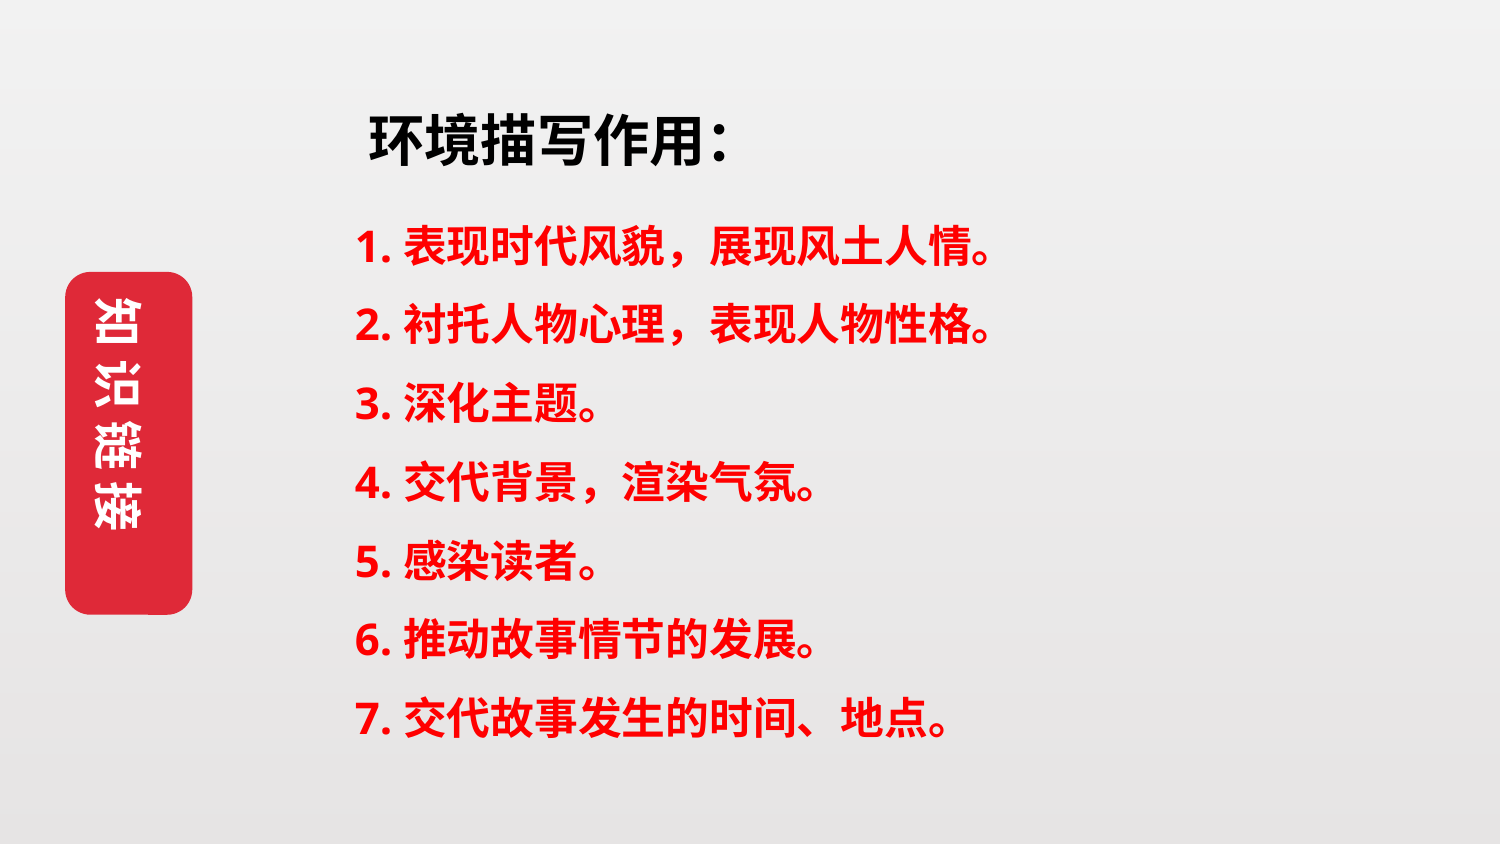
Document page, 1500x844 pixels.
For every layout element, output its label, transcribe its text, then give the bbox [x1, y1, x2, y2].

text_box 知 识 链 接 [77, 292, 162, 596]
text_box 环境描写作用： [356, 99, 924, 179]
text_box [65, 271, 193, 615]
text_box 1.表现时代风貌，展现风土人情。 2.衬托人物心理，表现人物性格。 3.深化主题。 4.交代背景，渲染气氛。 5.感染读者。 6.推动故事情节的发展。 7.交代故事发生的时间、地点。 [343, 186, 1082, 749]
